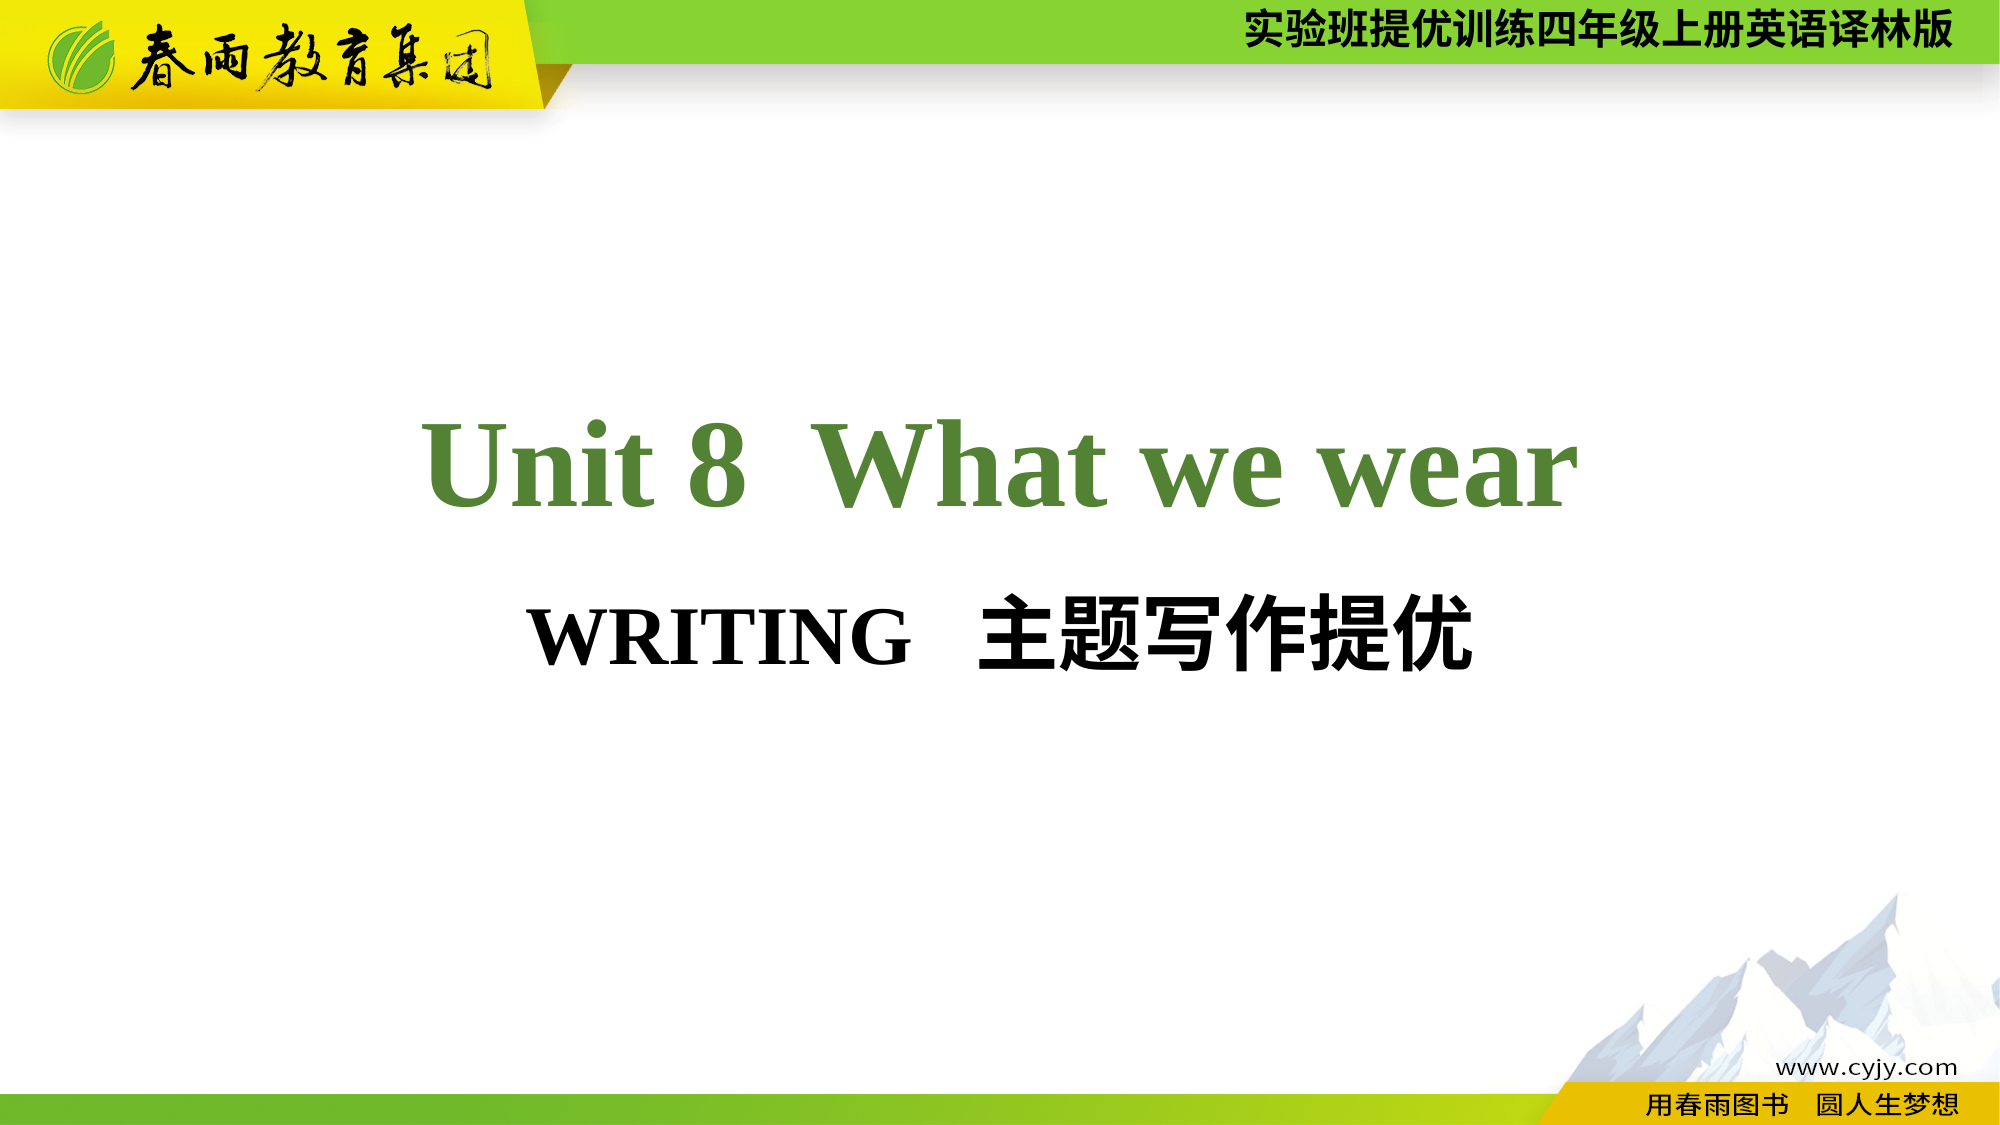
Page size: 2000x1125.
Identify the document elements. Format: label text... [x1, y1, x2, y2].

picture [0, 0, 2000, 298]
picture [0, 689, 2000, 1125]
text_box Unit 8 What we wear WRITING 主题写作提优 [0, 298, 2000, 689]
